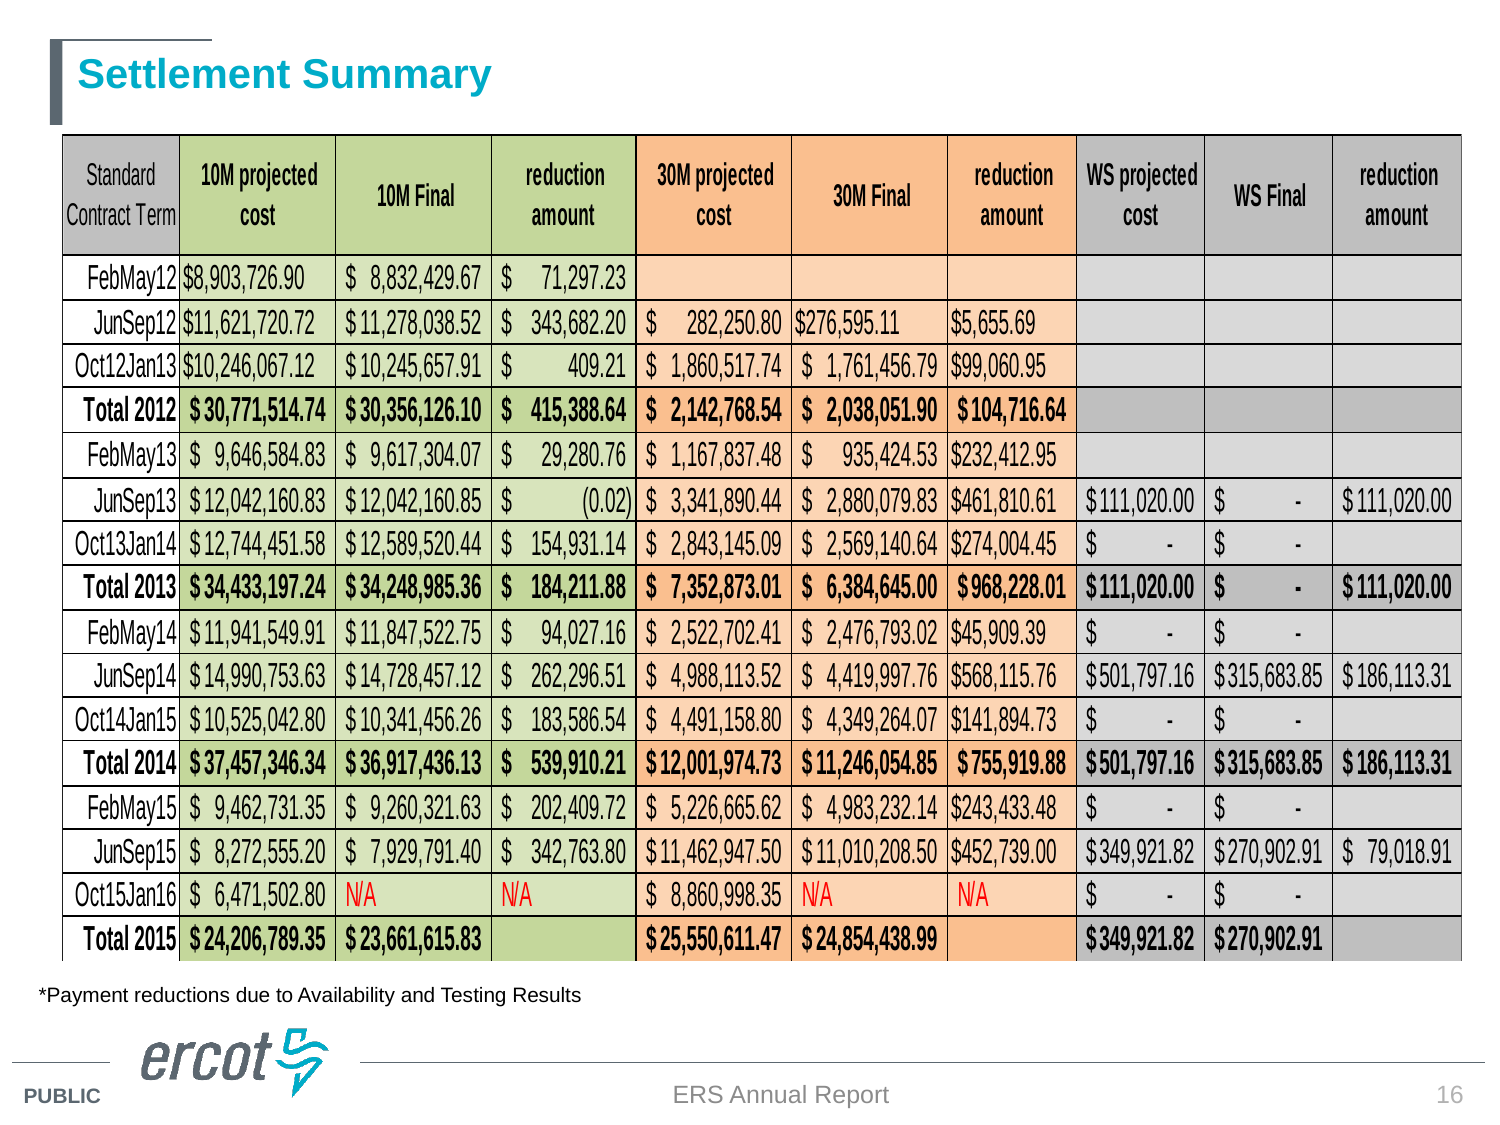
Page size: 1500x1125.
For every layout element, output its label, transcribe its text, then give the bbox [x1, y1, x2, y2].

title Settlement Summary [62, 39, 1450, 133]
picture [137, 1024, 332, 1100]
picture [62, 133, 1463, 963]
text_box *Payment reductions due to Availability and Testing Results [23, 973, 624, 1014]
slide_number 16 [1412, 1076, 1488, 1112]
footer ERS Annual Report [450, 1074, 1113, 1113]
